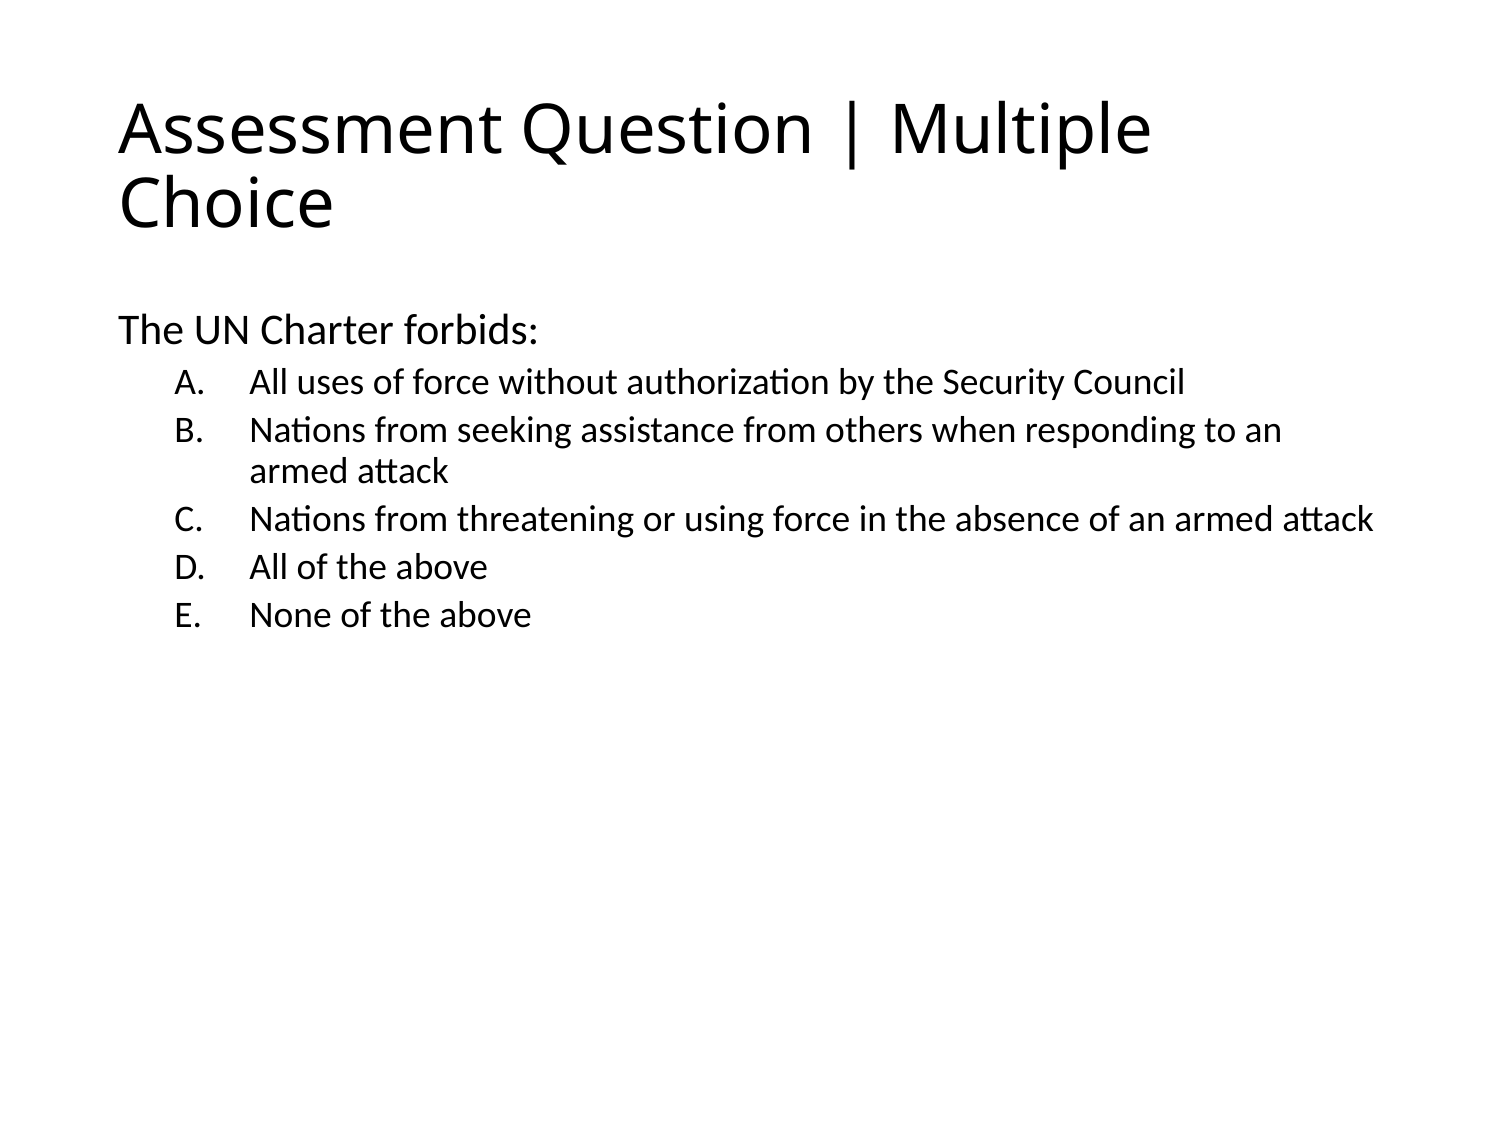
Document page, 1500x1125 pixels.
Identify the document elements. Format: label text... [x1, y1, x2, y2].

title Assessment Question | Multiple Choice [102, 59, 1398, 278]
list The UN Charter forbids: All uses of force without authorization by the Security Council Nations from seeking assistance from others when responding to an armed attack Nations from threatening or using force in the absence of an armed attack All of the above None of the above [102, 299, 1398, 1014]
